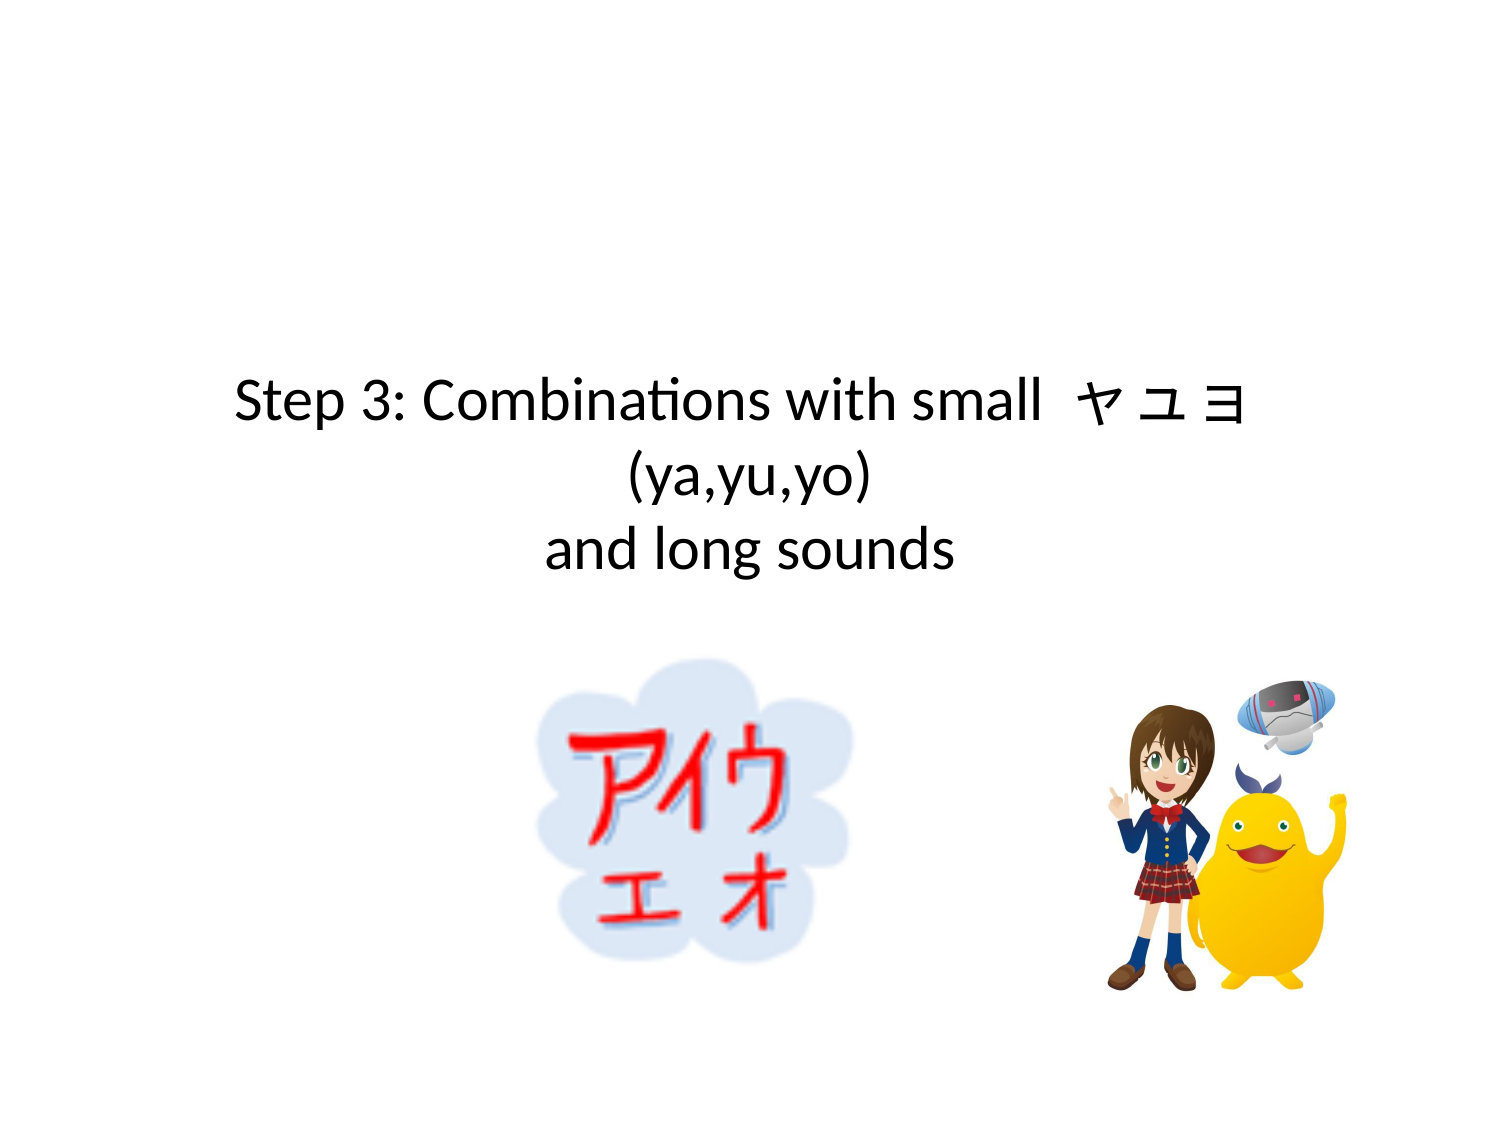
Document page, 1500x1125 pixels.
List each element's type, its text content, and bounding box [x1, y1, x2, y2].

title Step 3: Combinations with small ャュョ(ya,yu,yo) and long sounds [112, 349, 1388, 591]
picture [1080, 668, 1371, 1019]
picture [478, 644, 943, 982]
